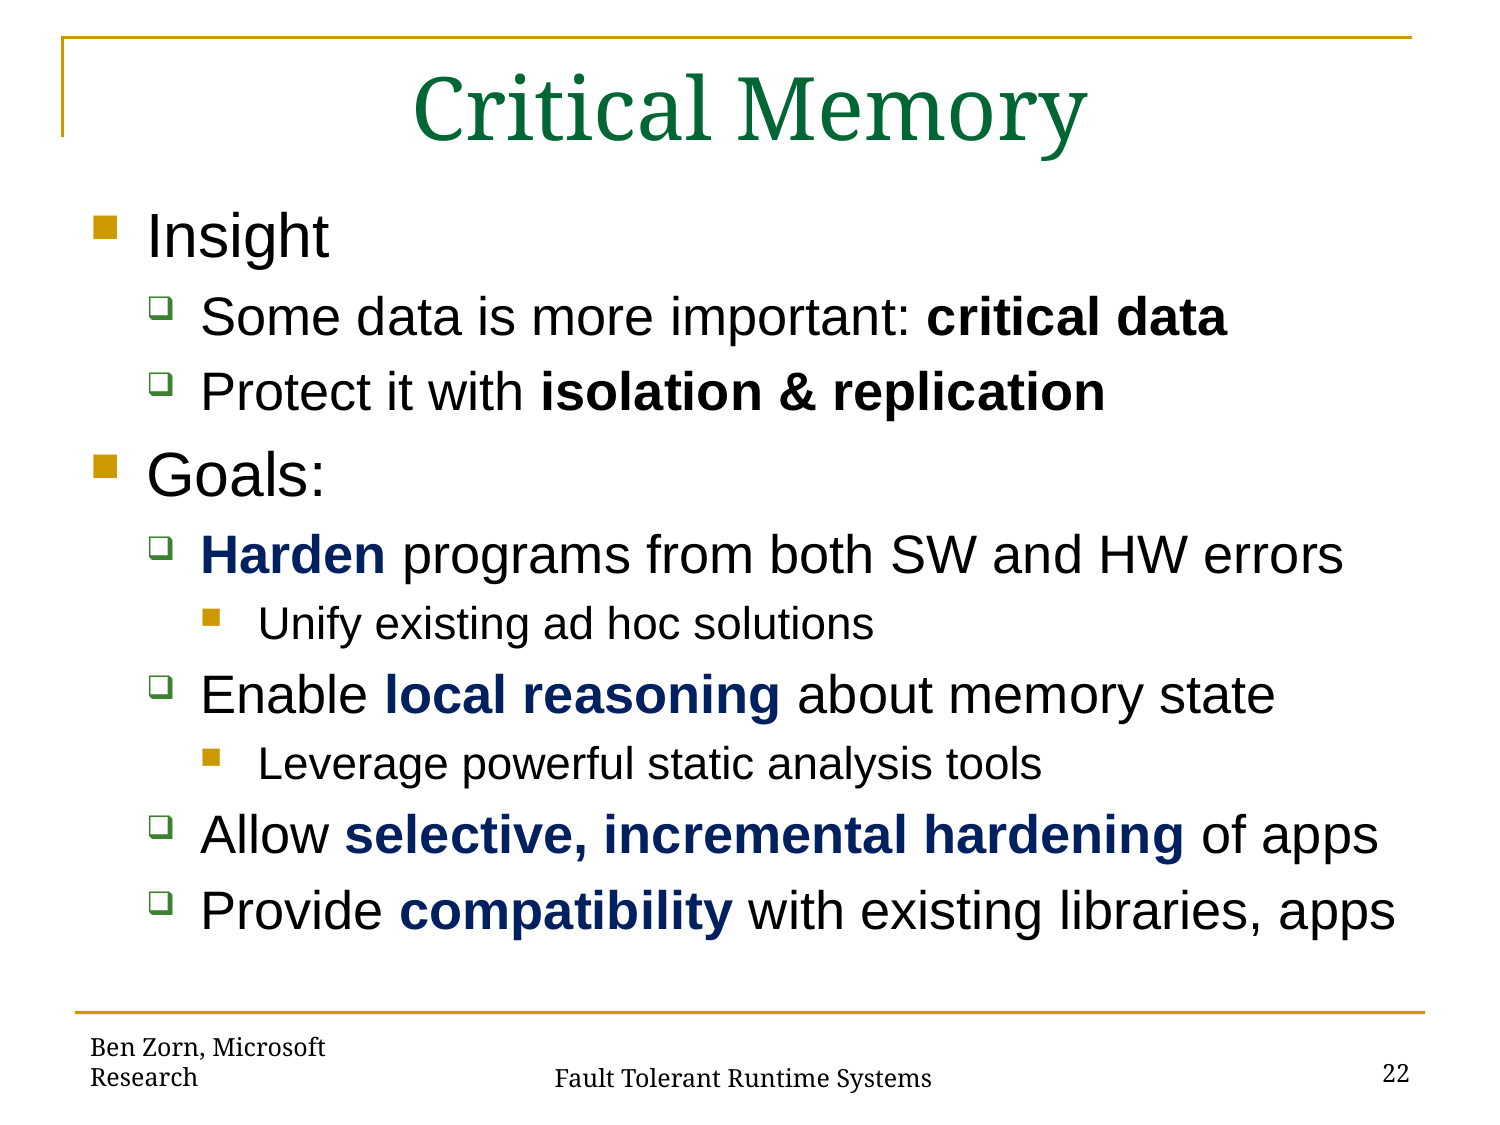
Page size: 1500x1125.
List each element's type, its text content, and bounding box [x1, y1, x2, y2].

slide_number Ben Zorn, Microsoft Research [74, 1023, 426, 1100]
title Critical Memory [74, 45, 1426, 144]
footer Fault Tolerant Runtime Systems [449, 1024, 1038, 1101]
list Insight Some data is more important: critical data Protect it with isolation & replication Goals: Harden programs from both SW and HW errors Unify existing ad hoc solutions Enable local reasoning about memory state Leverage powerful static analysis tools Allow selective, incremental hardening of apps Provide compatibility with existing libraries, apps [74, 187, 1426, 1006]
slide_number 22 [1074, 1023, 1426, 1100]
